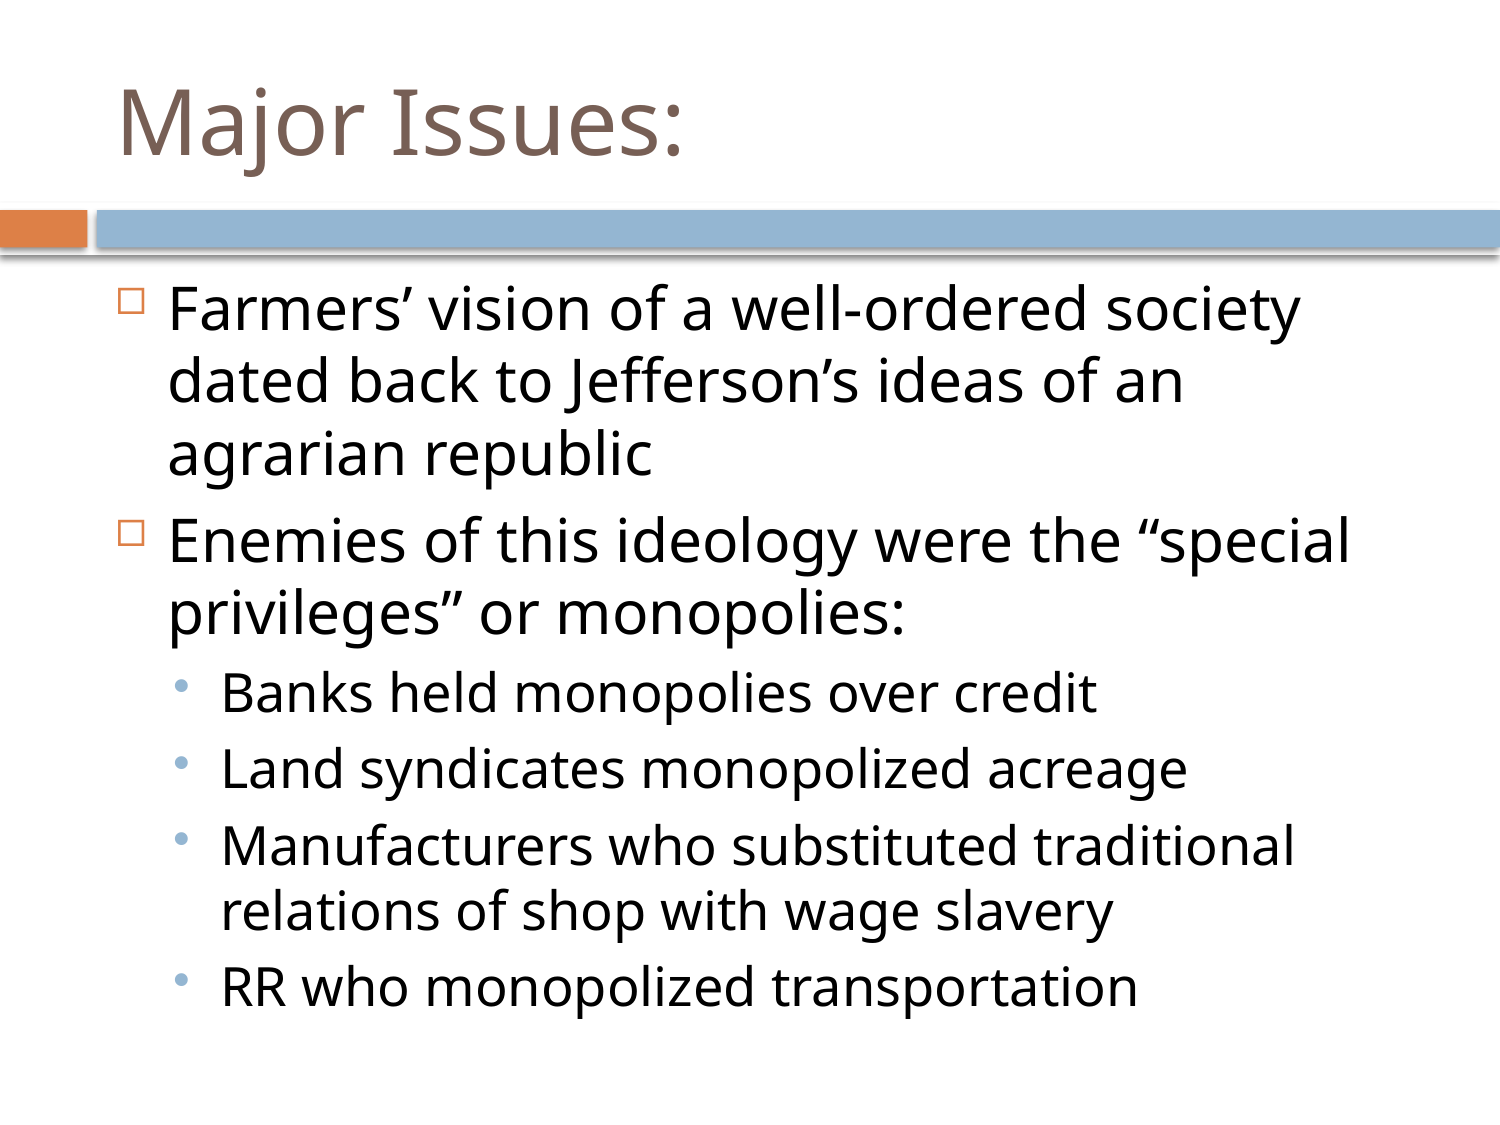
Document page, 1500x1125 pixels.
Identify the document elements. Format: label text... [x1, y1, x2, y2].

title Major Issues: [100, 37, 1438, 200]
list Farmers’ vision of a well-ordered society dated back to Jefferson’s ideas of an agrarian republic Enemies of this ideology were the “special privileges” or monopolies: Banks held monopolies over credit Land syndicates monopolized acreage Manufacturers who substituted traditional relations of shop with wage slavery RR who monopolized transportation [100, 262, 1438, 1000]
